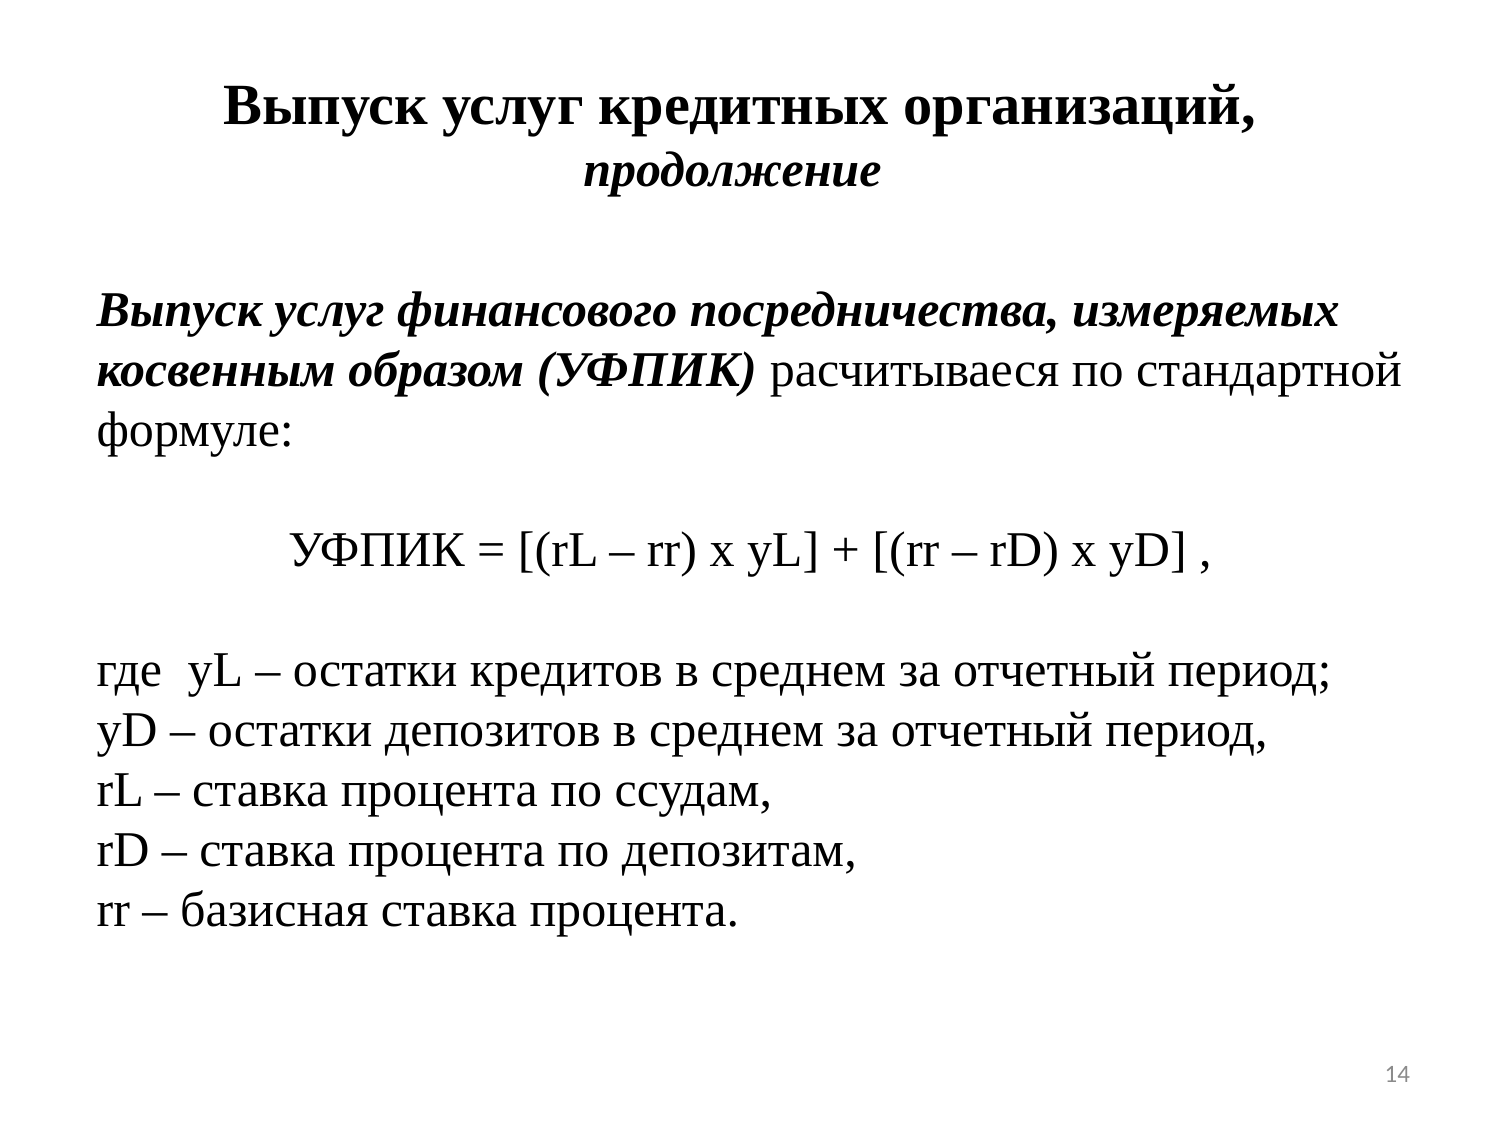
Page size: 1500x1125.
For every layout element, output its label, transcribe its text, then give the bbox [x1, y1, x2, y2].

slide_number 14 [1074, 1042, 1425, 1103]
text_box Выпуск услуг финансового посредничества, измеряемых косвенным образом (УФПИК) расчитываеся по стандартной формуле: УФПИК = [(rL – rr) x yL] + [(rr – rD) x yD] , где yL – остатки кредитов в среднем за отчетный период; yD – остатки депозитов в среднем за отчетный период, rL – ставка процента по ссудам, rD – ставка процента по депозитам, rr – базисная ставка процента. [81, 269, 1418, 945]
text_box Выпуск услуг кредитных организаций, продолжение [46, 58, 1418, 204]
